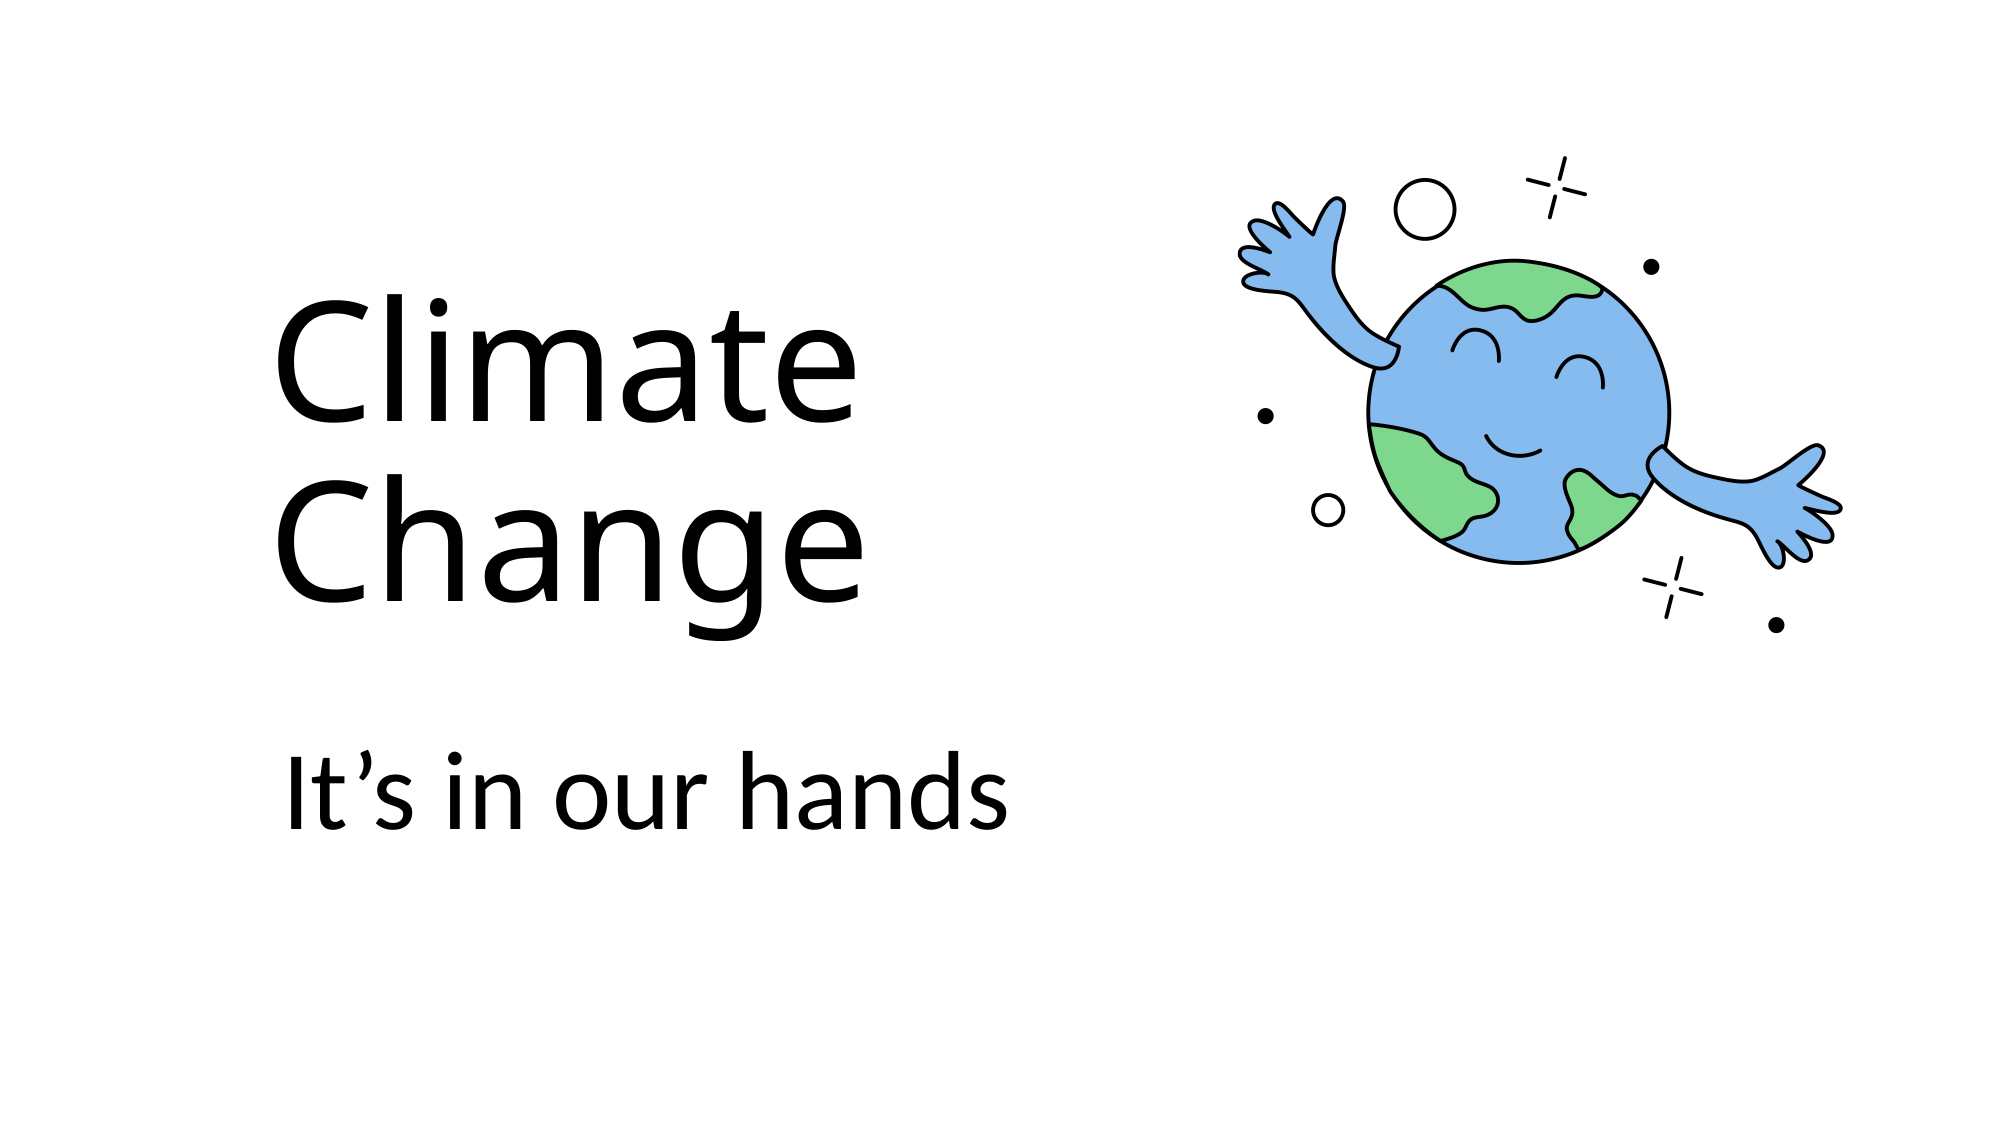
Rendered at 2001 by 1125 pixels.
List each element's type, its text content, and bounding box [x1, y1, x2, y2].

title Climate Change [253, 253, 925, 646]
subtitle It’s in our hands [0, 725, 1397, 879]
picture [1236, 156, 1843, 634]
